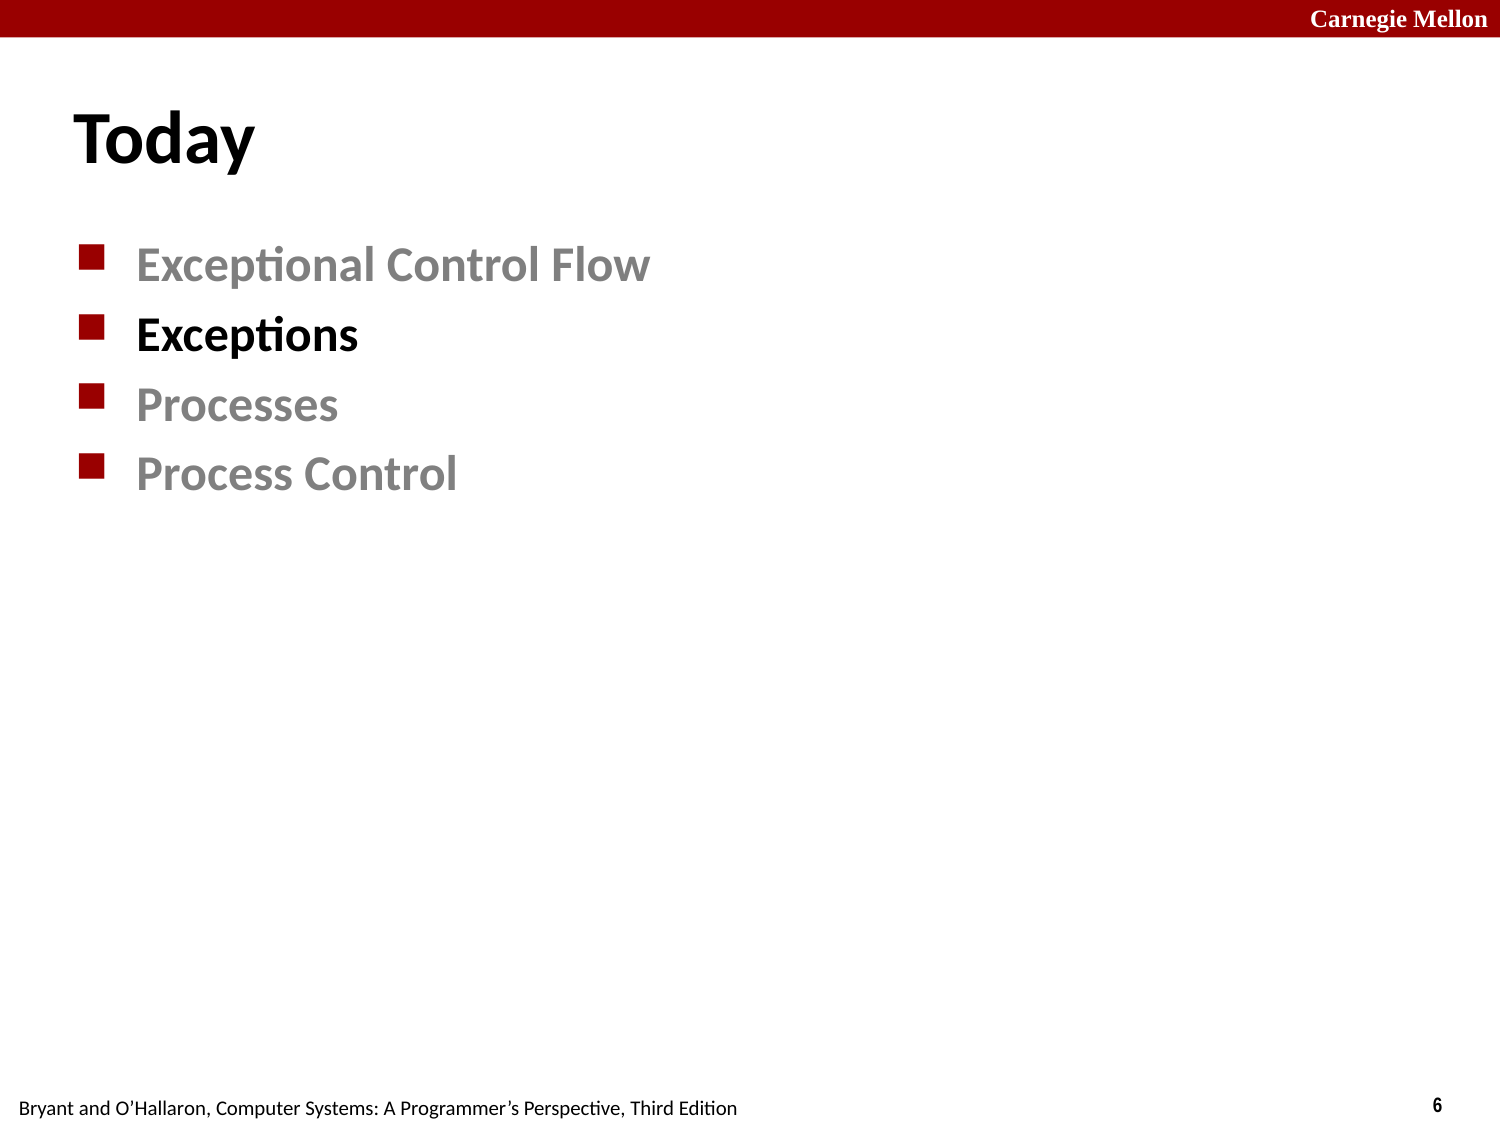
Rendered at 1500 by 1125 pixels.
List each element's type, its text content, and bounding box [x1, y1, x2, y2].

list Exceptional Control Flow Exceptions Processes Process Control [64, 223, 1361, 1040]
title Today [58, 71, 1305, 197]
